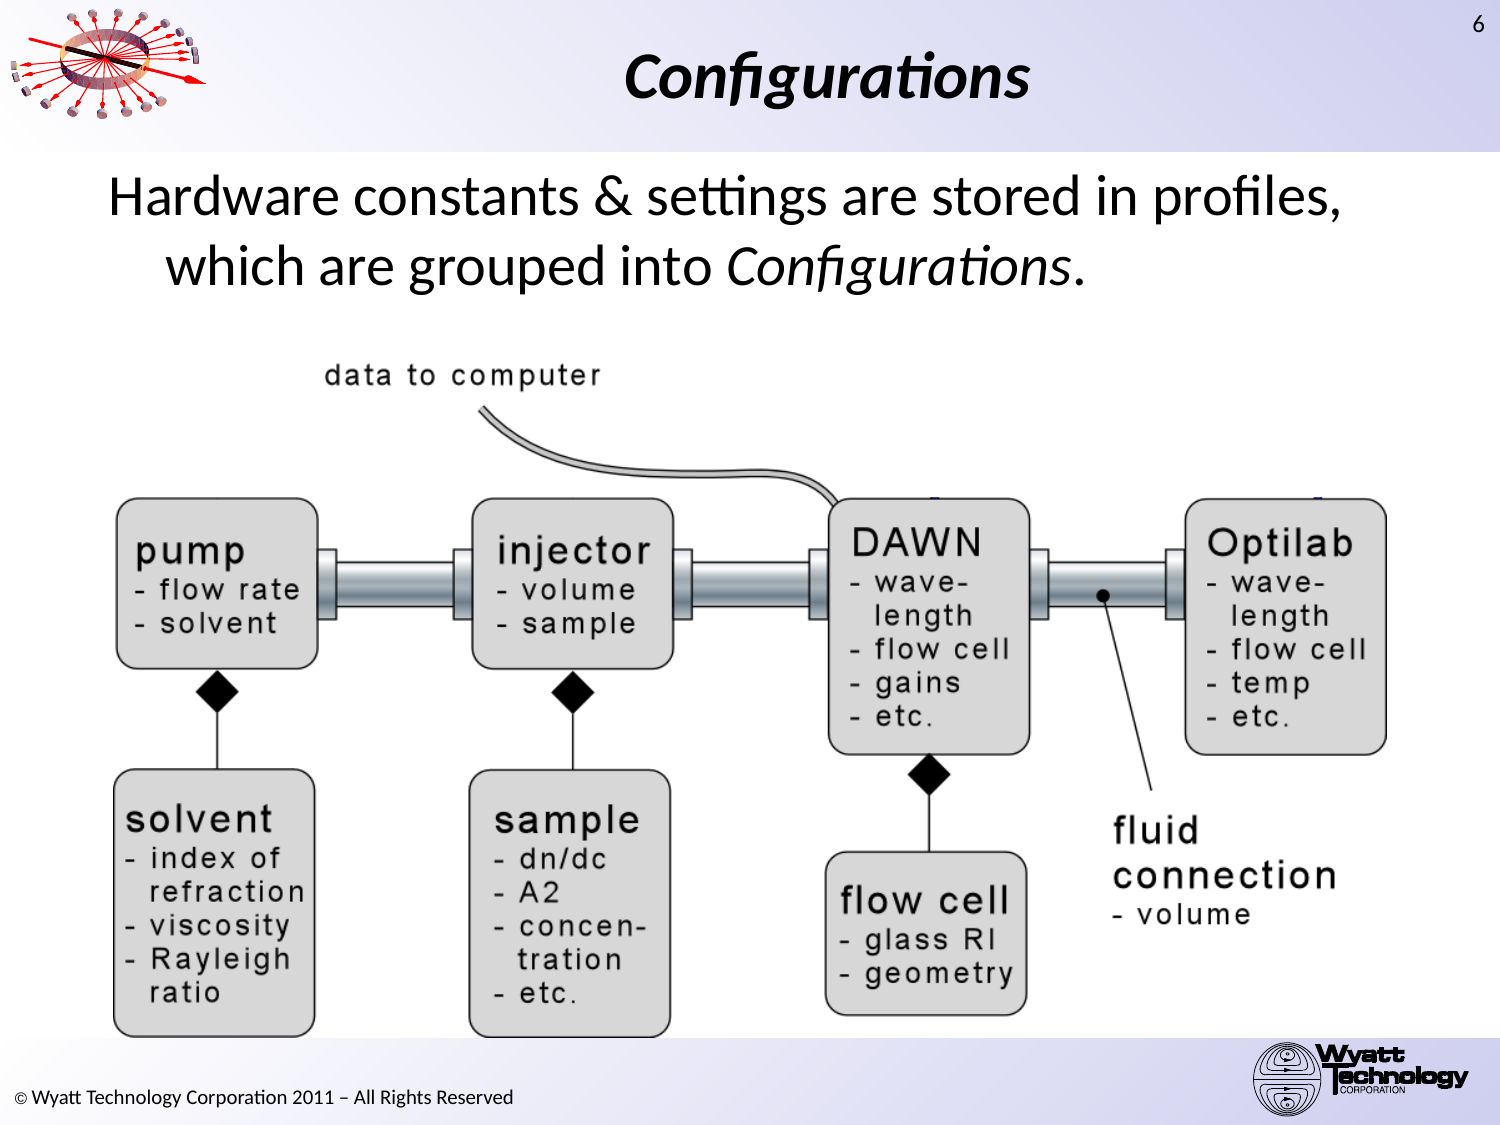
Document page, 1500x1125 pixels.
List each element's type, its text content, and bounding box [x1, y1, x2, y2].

picture [112, 250, 1388, 1039]
text_box Hardware constants & settings are stored in profiles, which are grouped into Configurations. [93, 149, 1406, 250]
title Configurations [217, 25, 1438, 120]
